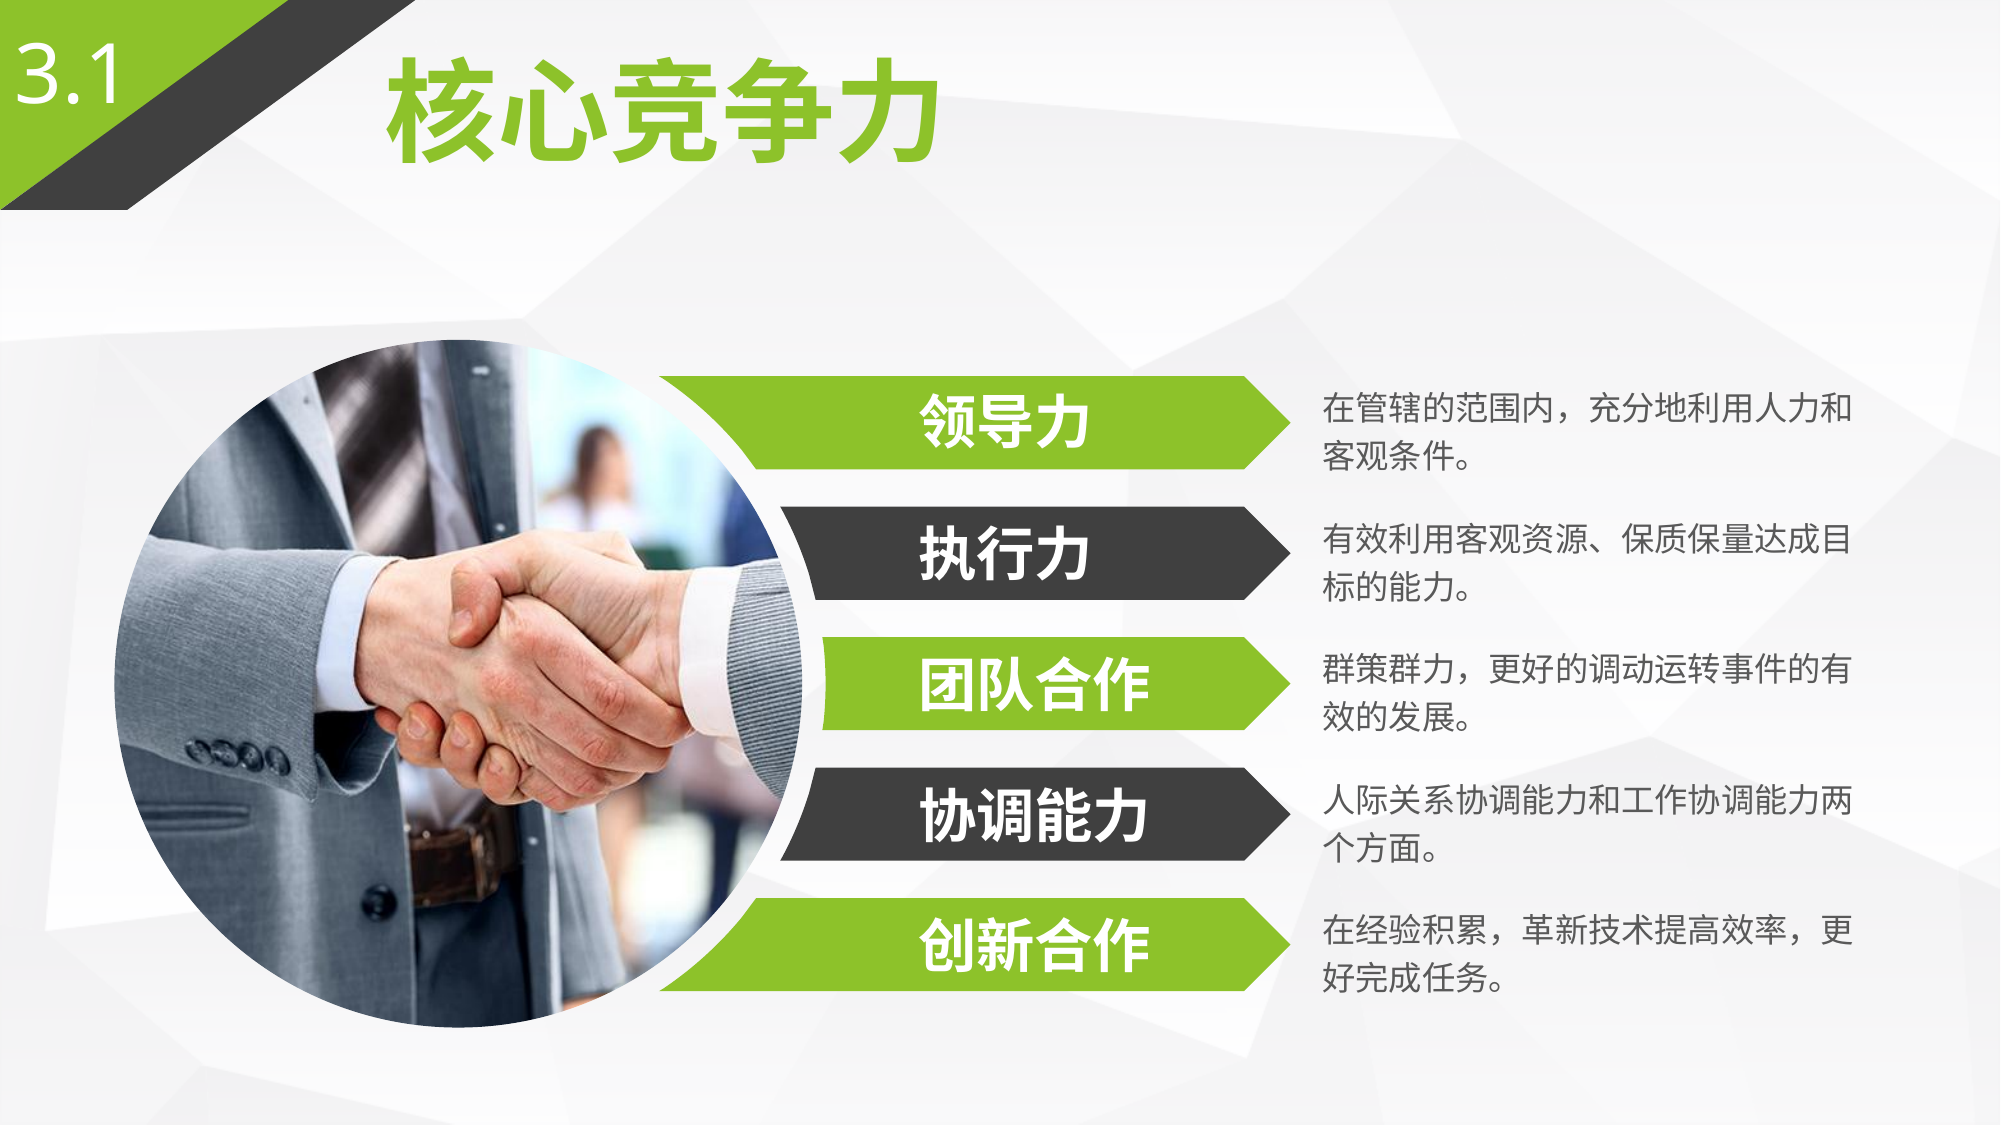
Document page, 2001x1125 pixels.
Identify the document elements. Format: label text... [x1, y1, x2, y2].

text_box 在经验积累，革新技术提高效率，更好完成任务。 [1322, 901, 1882, 998]
text_box 3.1 [0, 13, 147, 128]
text_box 在管辖的范围内，充分地利用人力和客观条件。 [1322, 379, 1882, 476]
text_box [780, 506, 1307, 600]
text_box 人际关系协调能力和工作协调能力两个方面。 [1322, 771, 1882, 867]
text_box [780, 767, 1307, 861]
picture [0, 0, 2001, 1125]
text_box [0, 0, 418, 211]
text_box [658, 898, 1307, 992]
text_box 核心竞争力 [373, 34, 1068, 182]
text_box [0, 128, 109, 208]
text_box [0, 0, 285, 101]
text_box 群策群力，更好的调动运转事件的有效的发展。 [1322, 640, 1882, 737]
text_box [822, 637, 1297, 731]
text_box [658, 376, 1307, 470]
text_box [113, 338, 804, 1029]
text_box 有效利用客观资源、保质保量达成目标的能力。 [1322, 510, 1882, 606]
